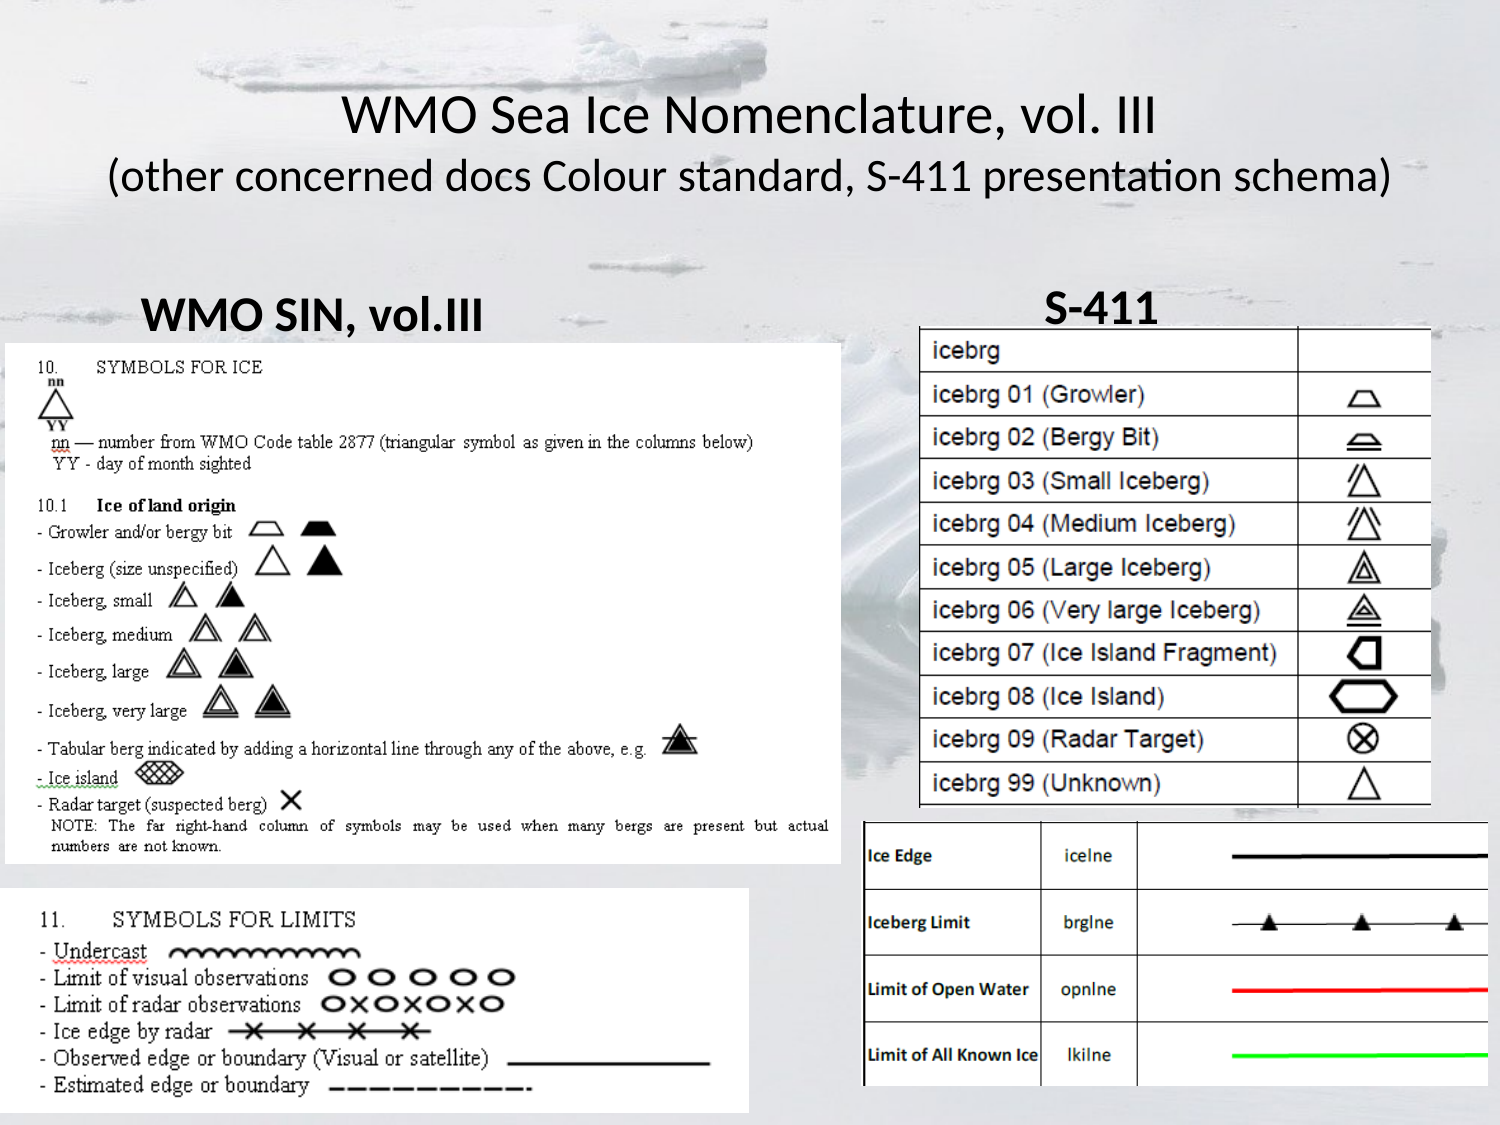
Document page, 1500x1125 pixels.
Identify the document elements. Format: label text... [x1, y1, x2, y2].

picture [0, 0, 1500, 1125]
text_box WMO SIN, vol.III [125, 274, 500, 341]
text_box S-411 [1029, 267, 1174, 324]
title WMO Sea Ice Nomenclature, vol. III (other concerned docs Colour standard, S-411 presentation schema) [75, 45, 1425, 233]
